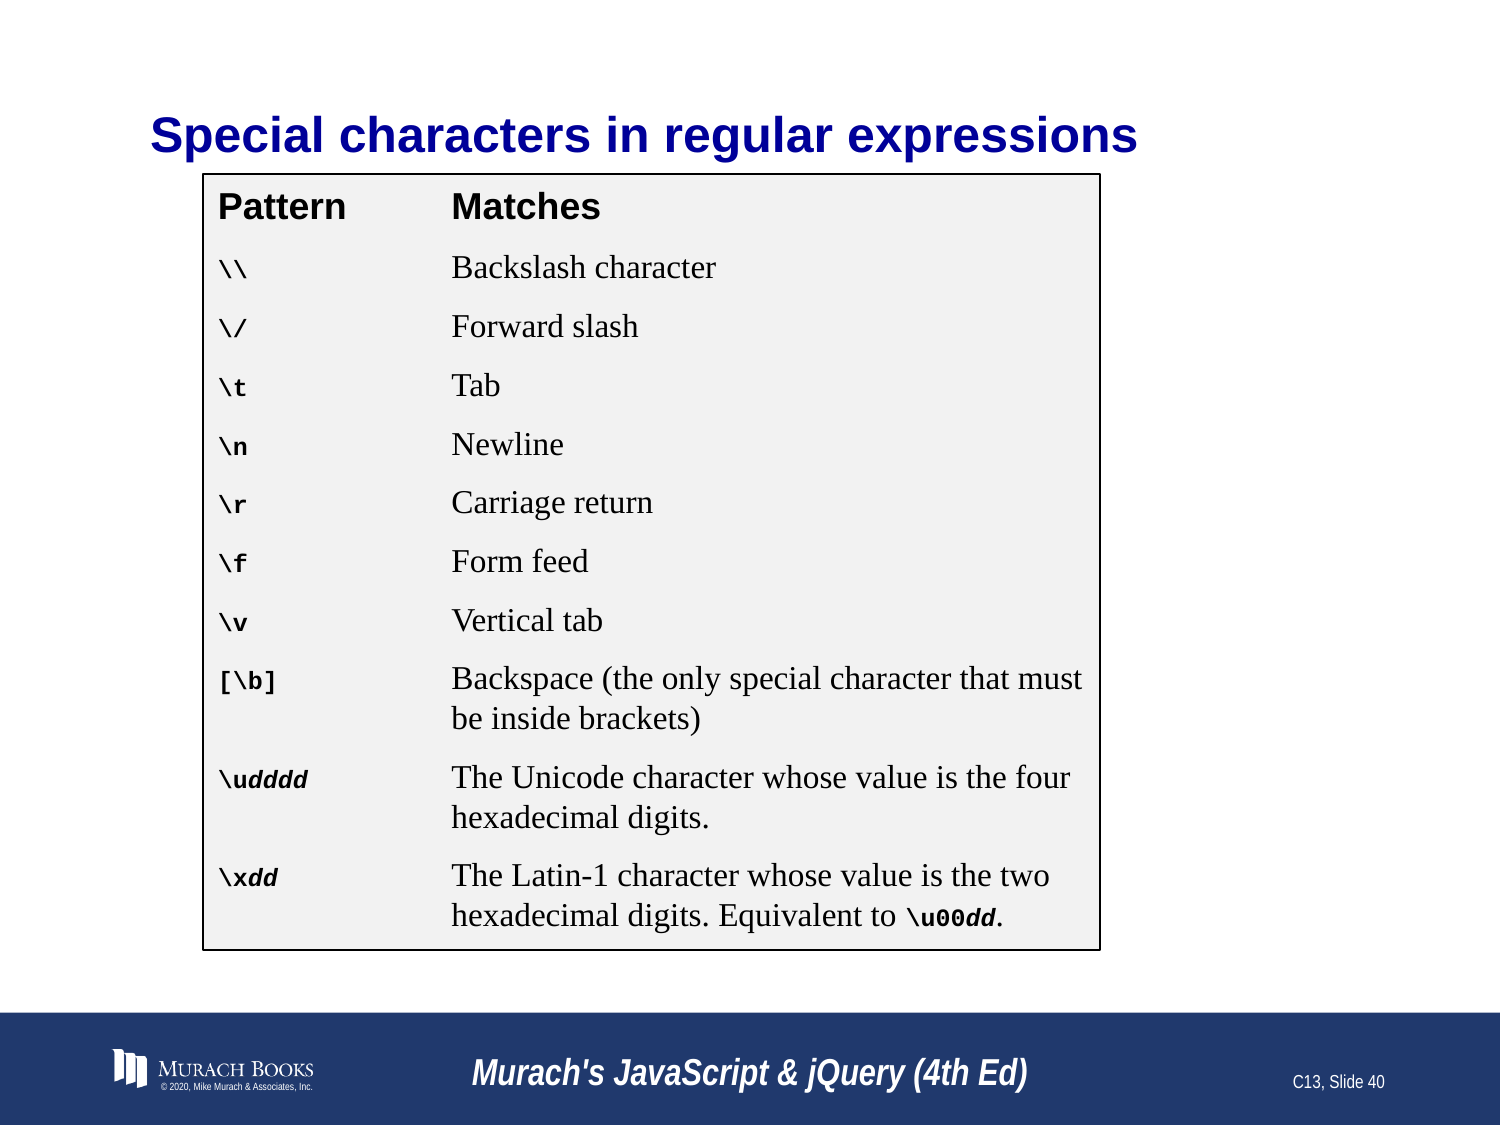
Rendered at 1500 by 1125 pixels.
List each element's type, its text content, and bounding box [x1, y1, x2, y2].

footer © 2020, Mike Murach & Associates, Inc. [12, 1025, 463, 1100]
list Pattern Matches \\ Backslash character \/ Forward slash \t Tab \n Newline \r Carriage return \f Form feed \v Vertical tab [\b] Backspace (the only special character that must be inside brackets) \udddd The Unicode character whose value is the four hexadecimal digits. \xdd The Latin-1 character whose value is the two hexadecimal digits. Equivalent to \u00dd. [200, 172, 1103, 953]
slide_number Murach's JavaScript & jQuery (4th Ed) [463, 1025, 1050, 1100]
slide_number C13, Slide 40 [1087, 1025, 1400, 1100]
title Special characters in regular expressions [150, 102, 1350, 164]
